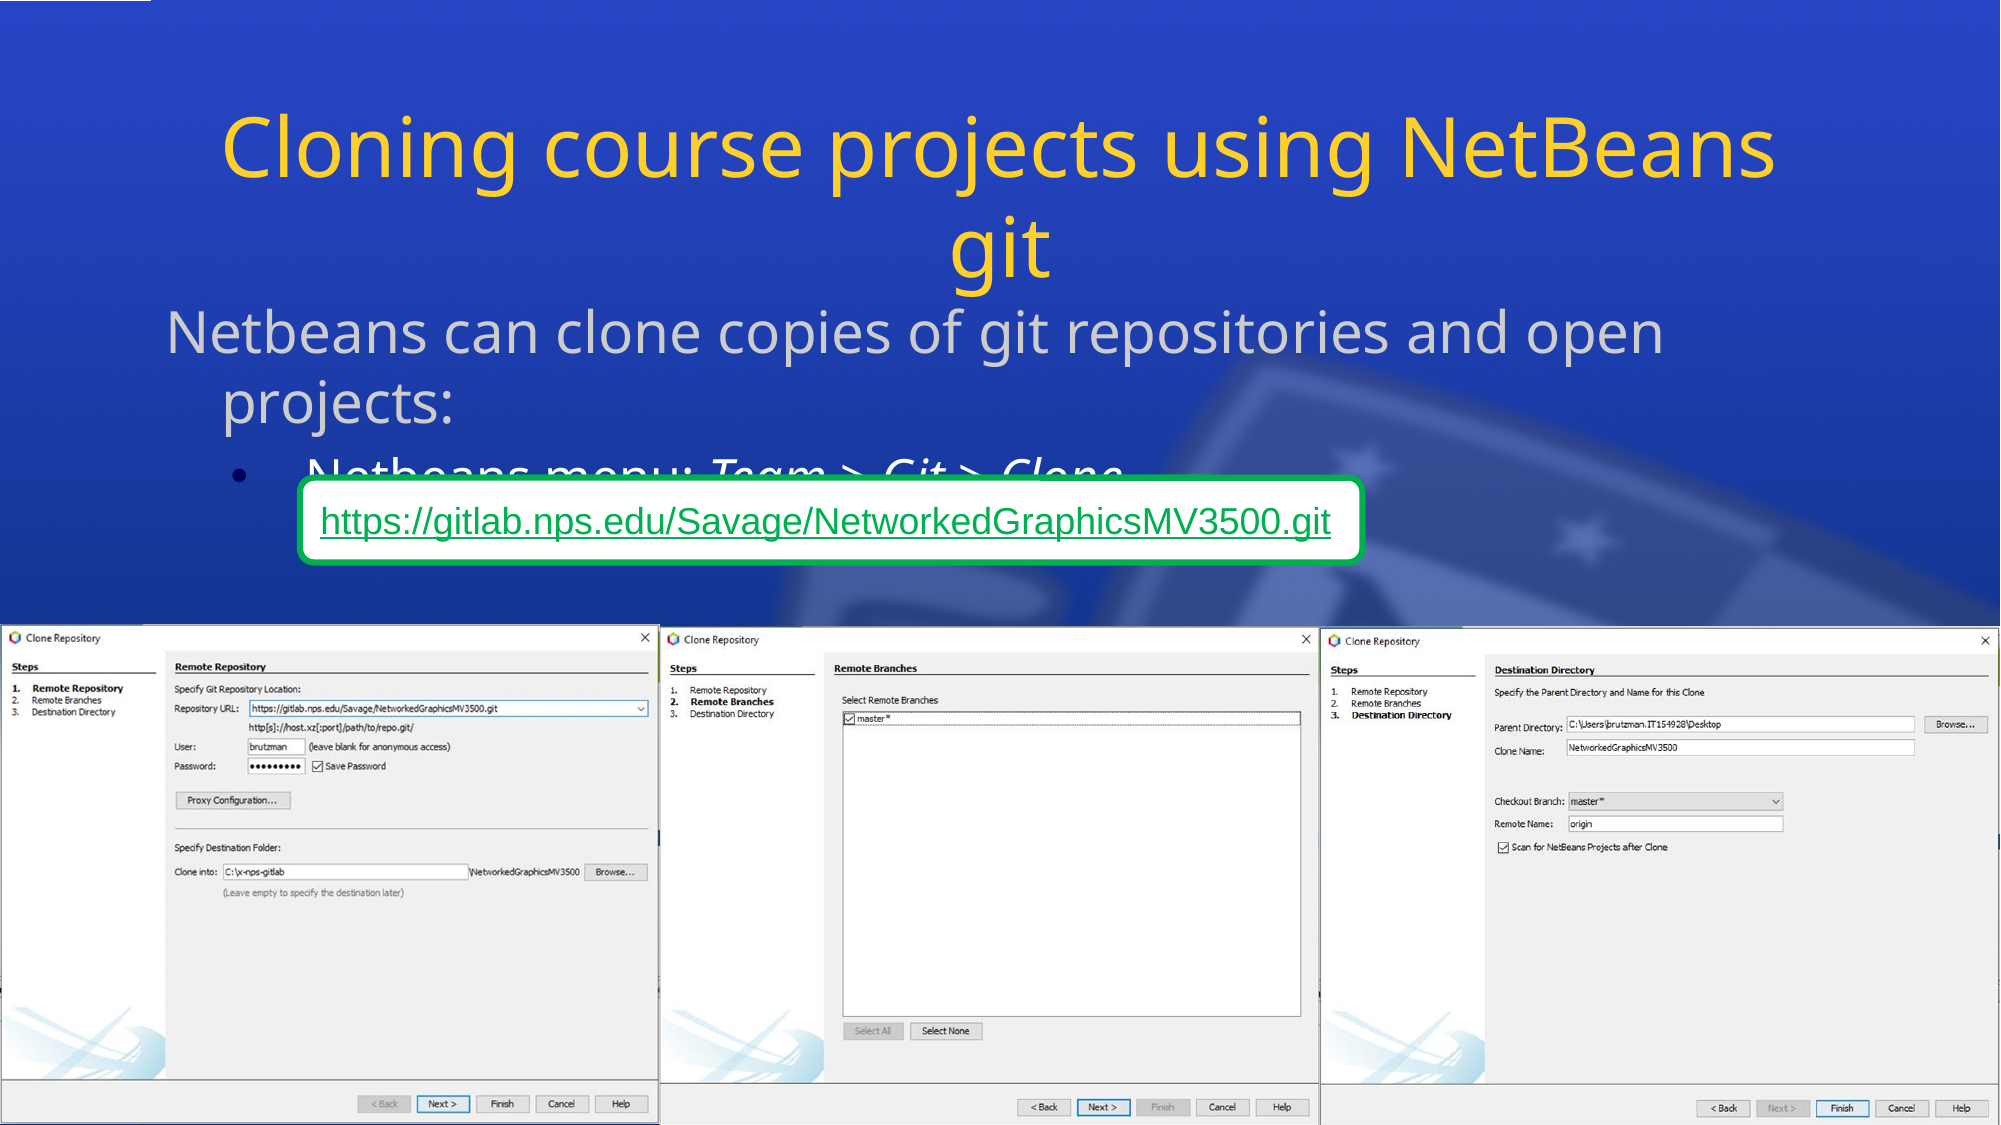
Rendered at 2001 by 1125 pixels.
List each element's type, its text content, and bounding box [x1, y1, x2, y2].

list Netbeans can clone copies of git repositories and open projects: Netbeans menu: Team > Git > Clone … [150, 287, 1850, 622]
title Cloning course projects using NetBeans git [150, 99, 1850, 287]
text_box https://gitlab.nps.edu/Savage/NetworkedGraphicsMV3500.git [299, 477, 1363, 563]
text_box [0, 624, 2000, 1125]
picture [0, 0, 2000, 624]
